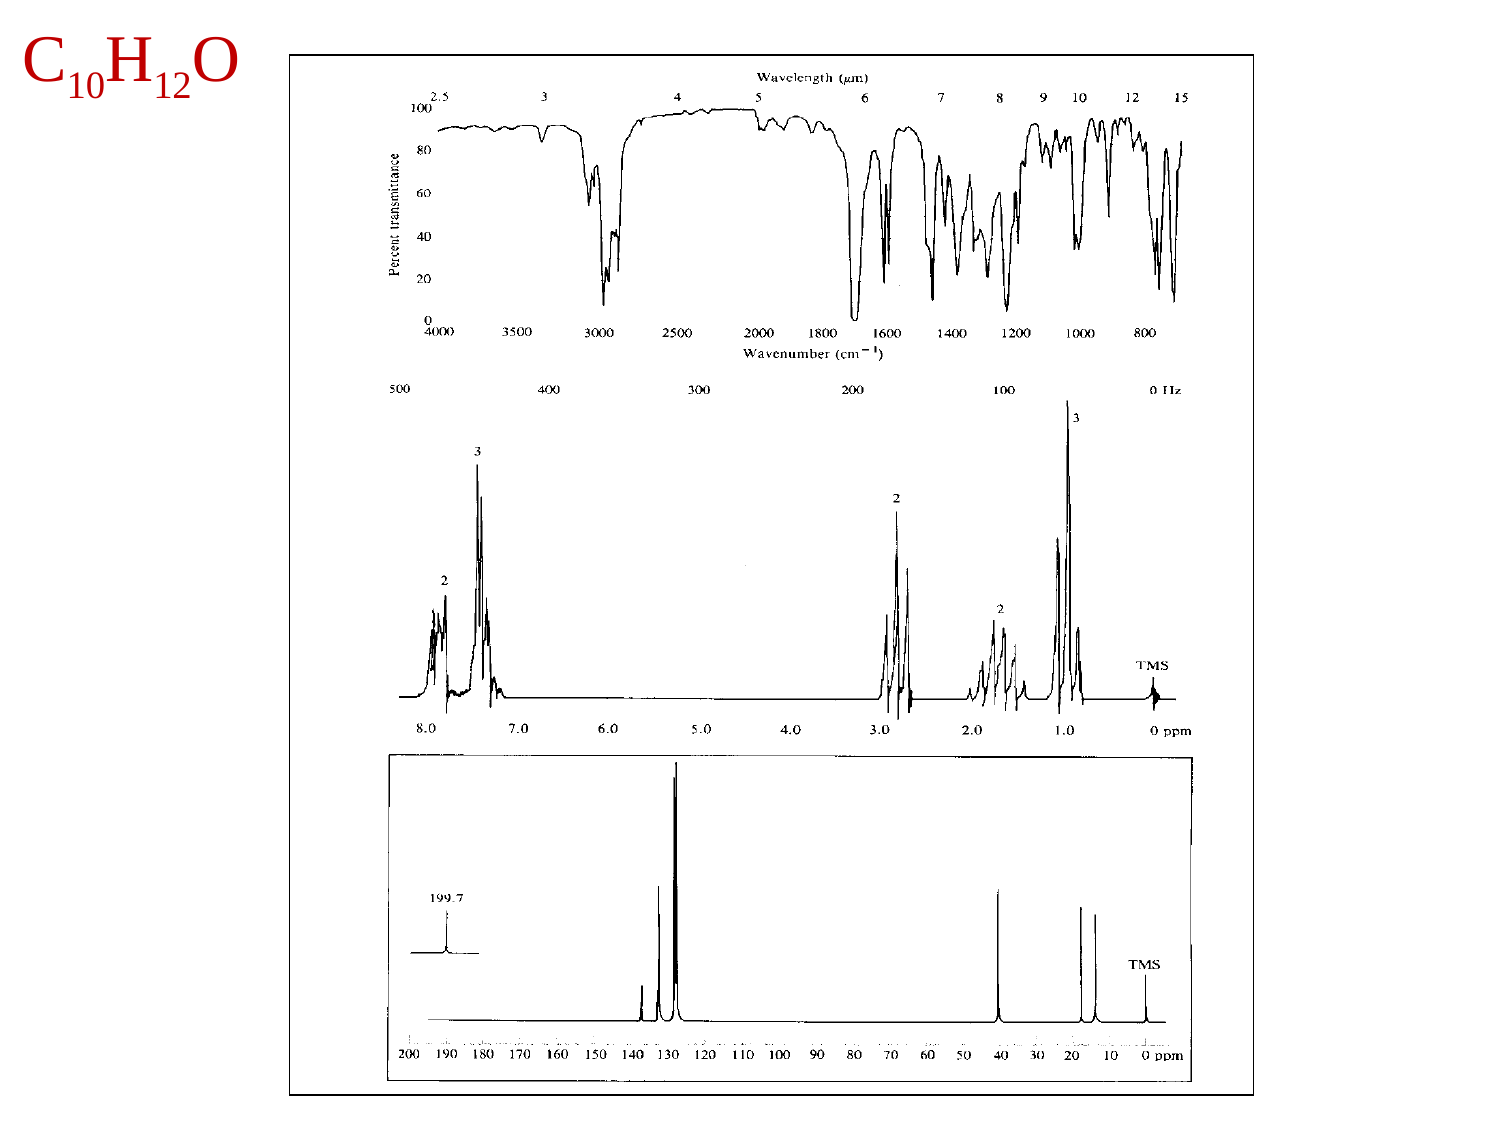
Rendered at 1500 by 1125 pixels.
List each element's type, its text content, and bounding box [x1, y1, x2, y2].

picture [289, 55, 1254, 1095]
text_box C10H12O [7, 7, 255, 114]
